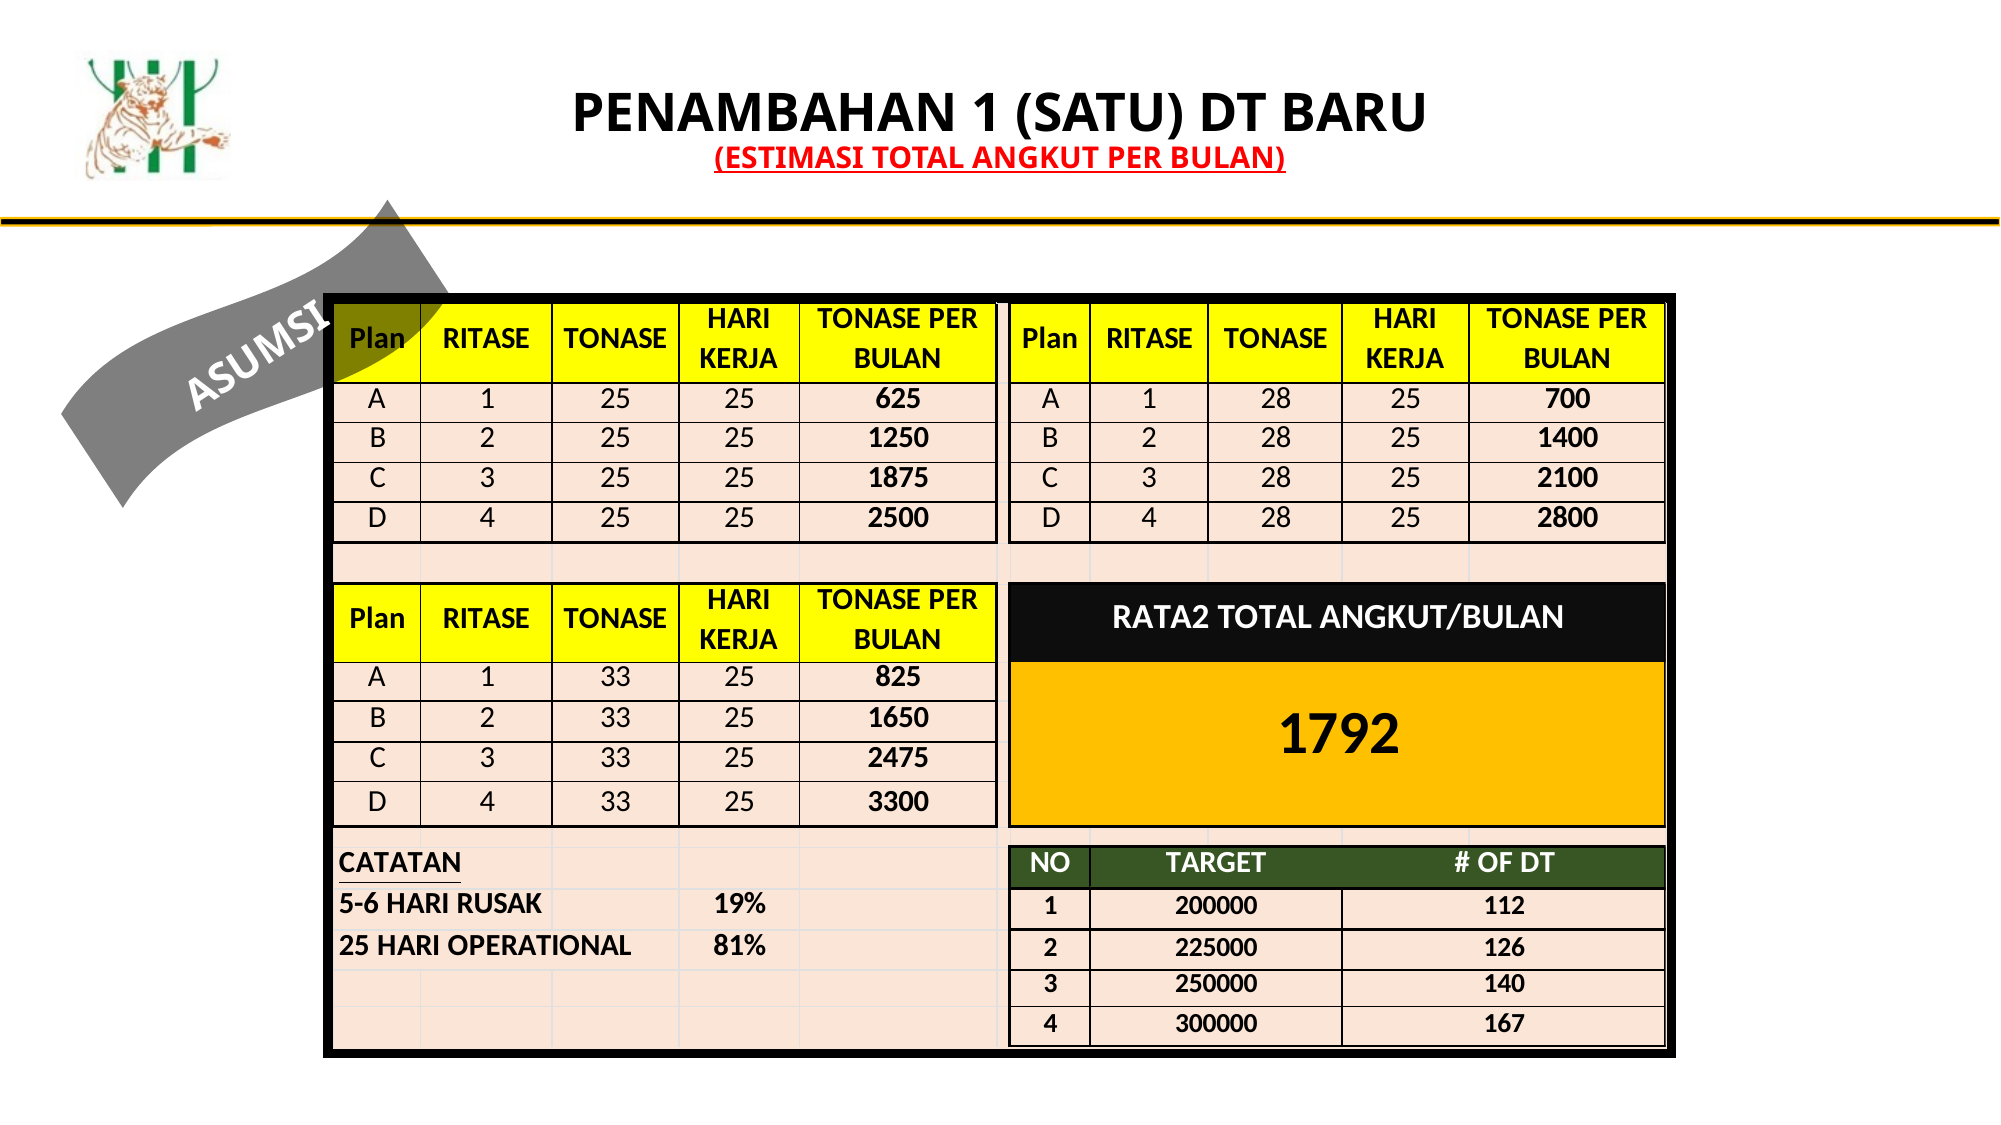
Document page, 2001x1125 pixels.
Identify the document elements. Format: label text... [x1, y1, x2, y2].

picture [75, 50, 235, 181]
text_box [399, 216, 2000, 227]
text_box PENAMBAHAN 1 (SATU) DT BARU (ESTIMASI TOTAL ANGKUT PER BULAN) [0, 77, 2000, 185]
text_box [0, 216, 375, 227]
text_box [332, 302, 1668, 1049]
text_box ASUMSI [61, 199, 450, 508]
